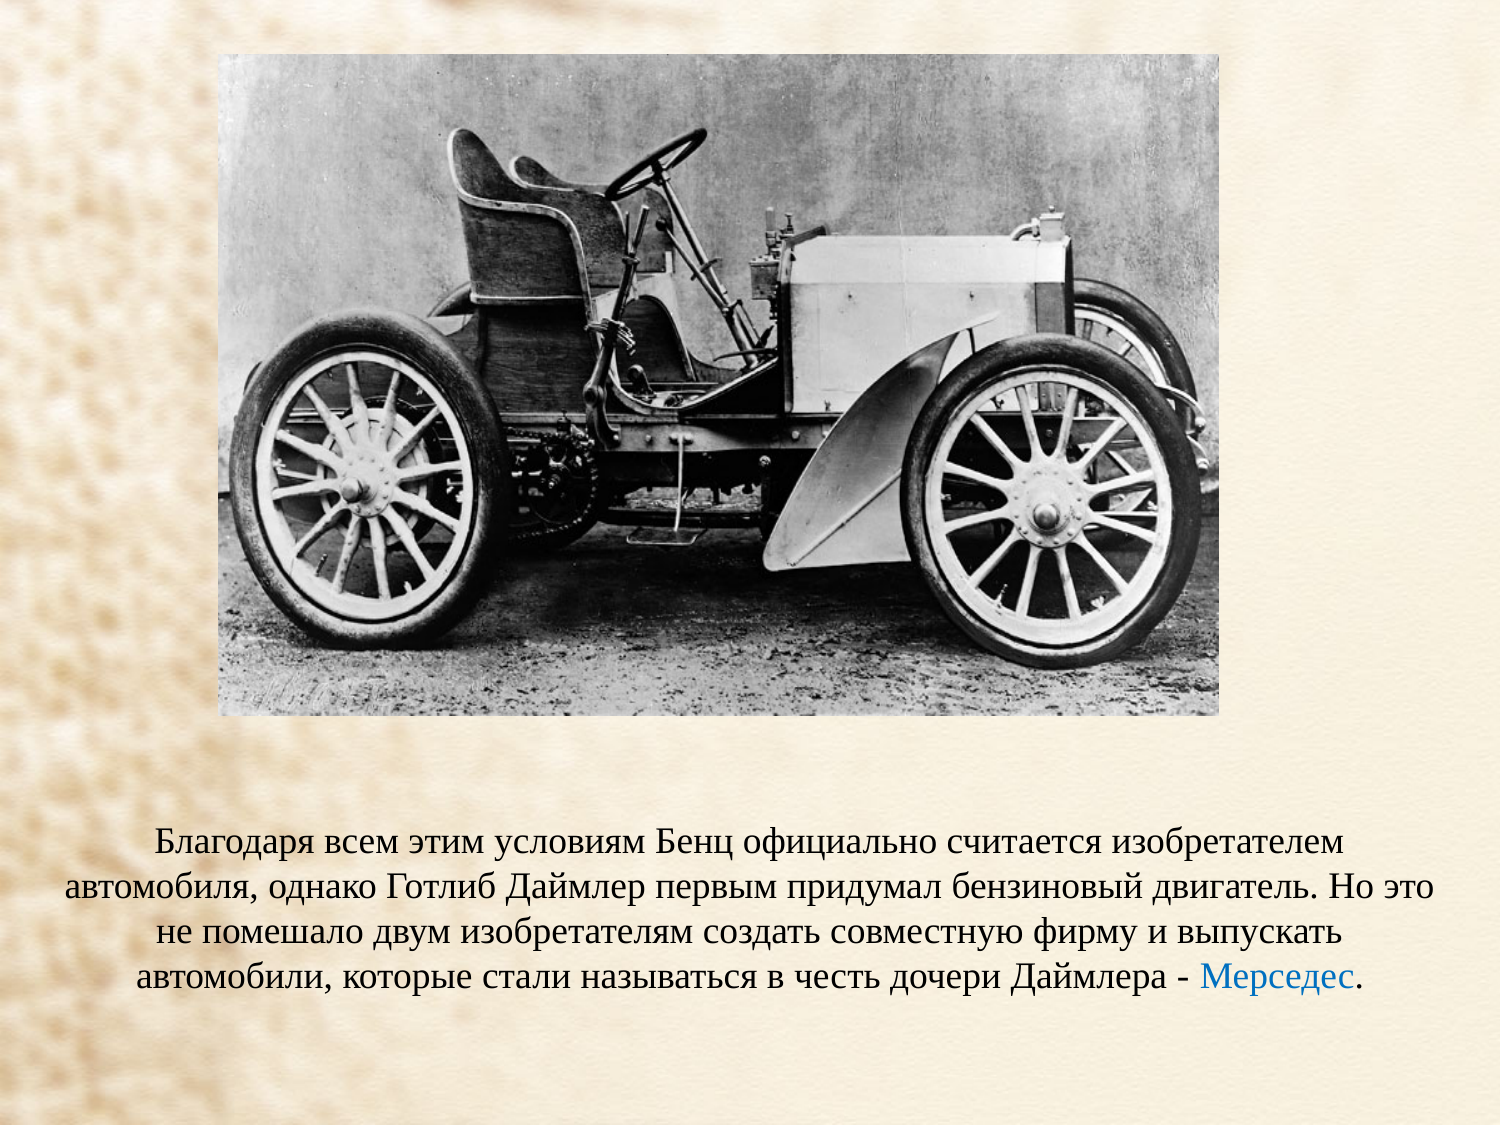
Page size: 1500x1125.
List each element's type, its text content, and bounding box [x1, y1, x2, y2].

picture [0, 0, 1500, 1125]
text_box Благодаря всем этим условиям Бенц официально считается изобретателем автомобиля, однако Готлиб Даймлер первым придумал бензиновый двигатель. Но это не помешало двум изобретателям создать совместную фирму и выпускать автомобили, которые стали называться в честь дочери Даймлера - Мерседес. [41, 763, 1459, 1003]
